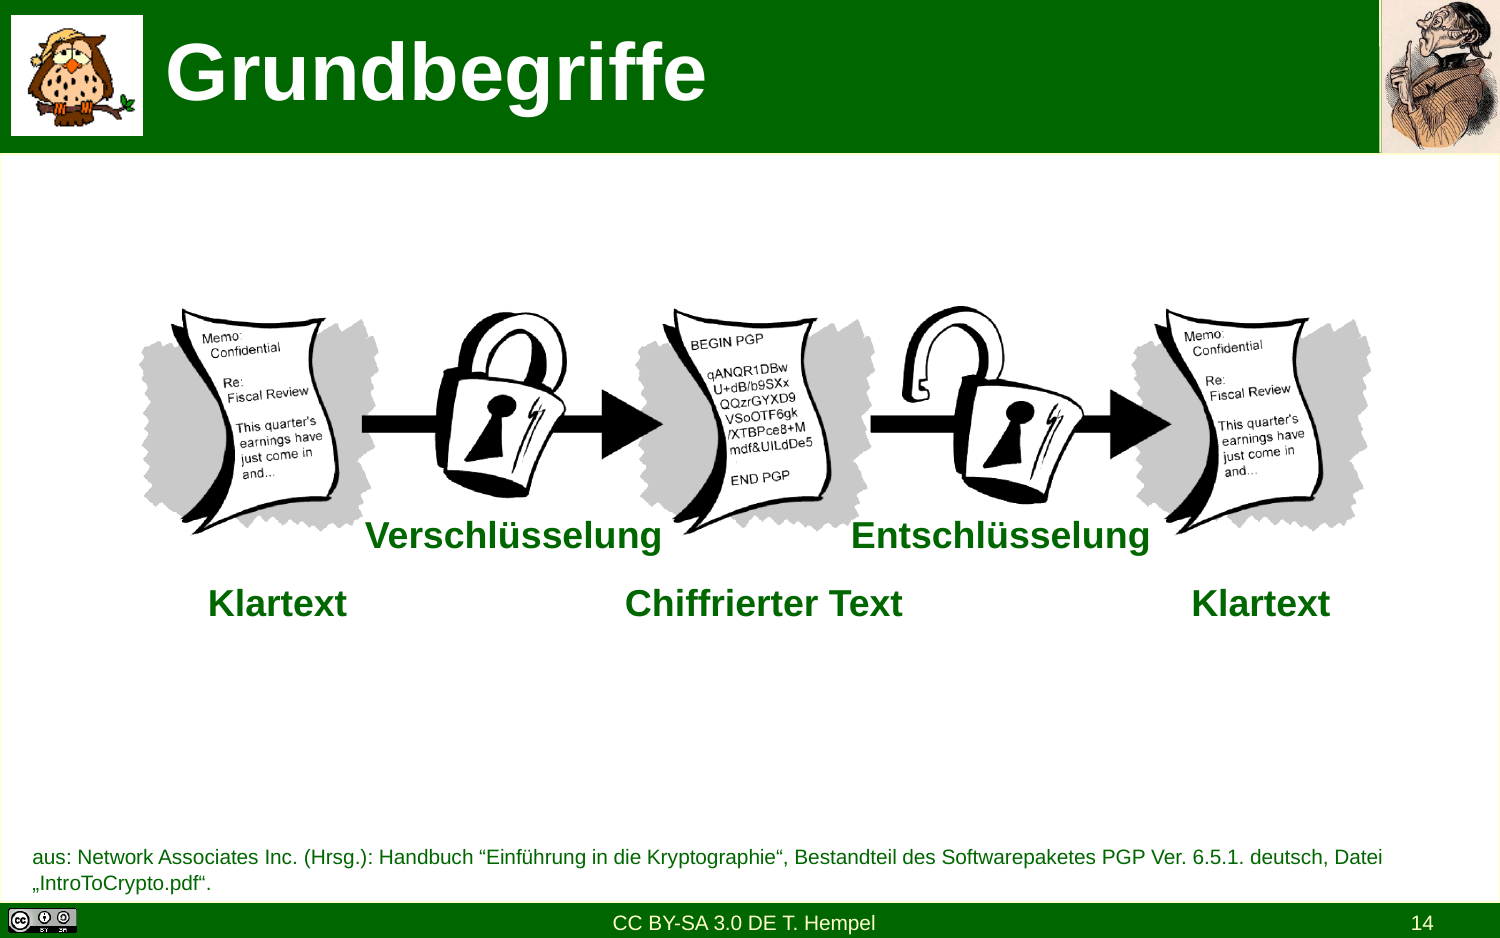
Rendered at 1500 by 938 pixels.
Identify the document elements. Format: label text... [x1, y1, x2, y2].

text_box Entschlüsselung [832, 553, 1170, 564]
title Grundbegriffe [150, 17, 1365, 125]
text_box Klartext [1176, 571, 1346, 632]
footer CC BY-SA 3.0 DE T. Hempel [419, 902, 1069, 927]
slide_number 14 [1104, 902, 1455, 927]
text_box Verschlüsselung [349, 553, 678, 564]
picture [129, 306, 1371, 546]
picture [8, 908, 77, 933]
text_box aus: Network Associates Inc. (Hrsg.): Handbuch “Einführung in die Kryptographie“, Bestandteil des Softwarepaketes PGP Ver. 6.5.1. deutsch, Datei „IntroToCrypto.pdf“. [17, 836, 1483, 902]
text_box Chiffrierter Text [610, 572, 929, 632]
picture [1381, 0, 1500, 153]
picture [11, 15, 143, 136]
text_box Klartext [182, 572, 372, 632]
